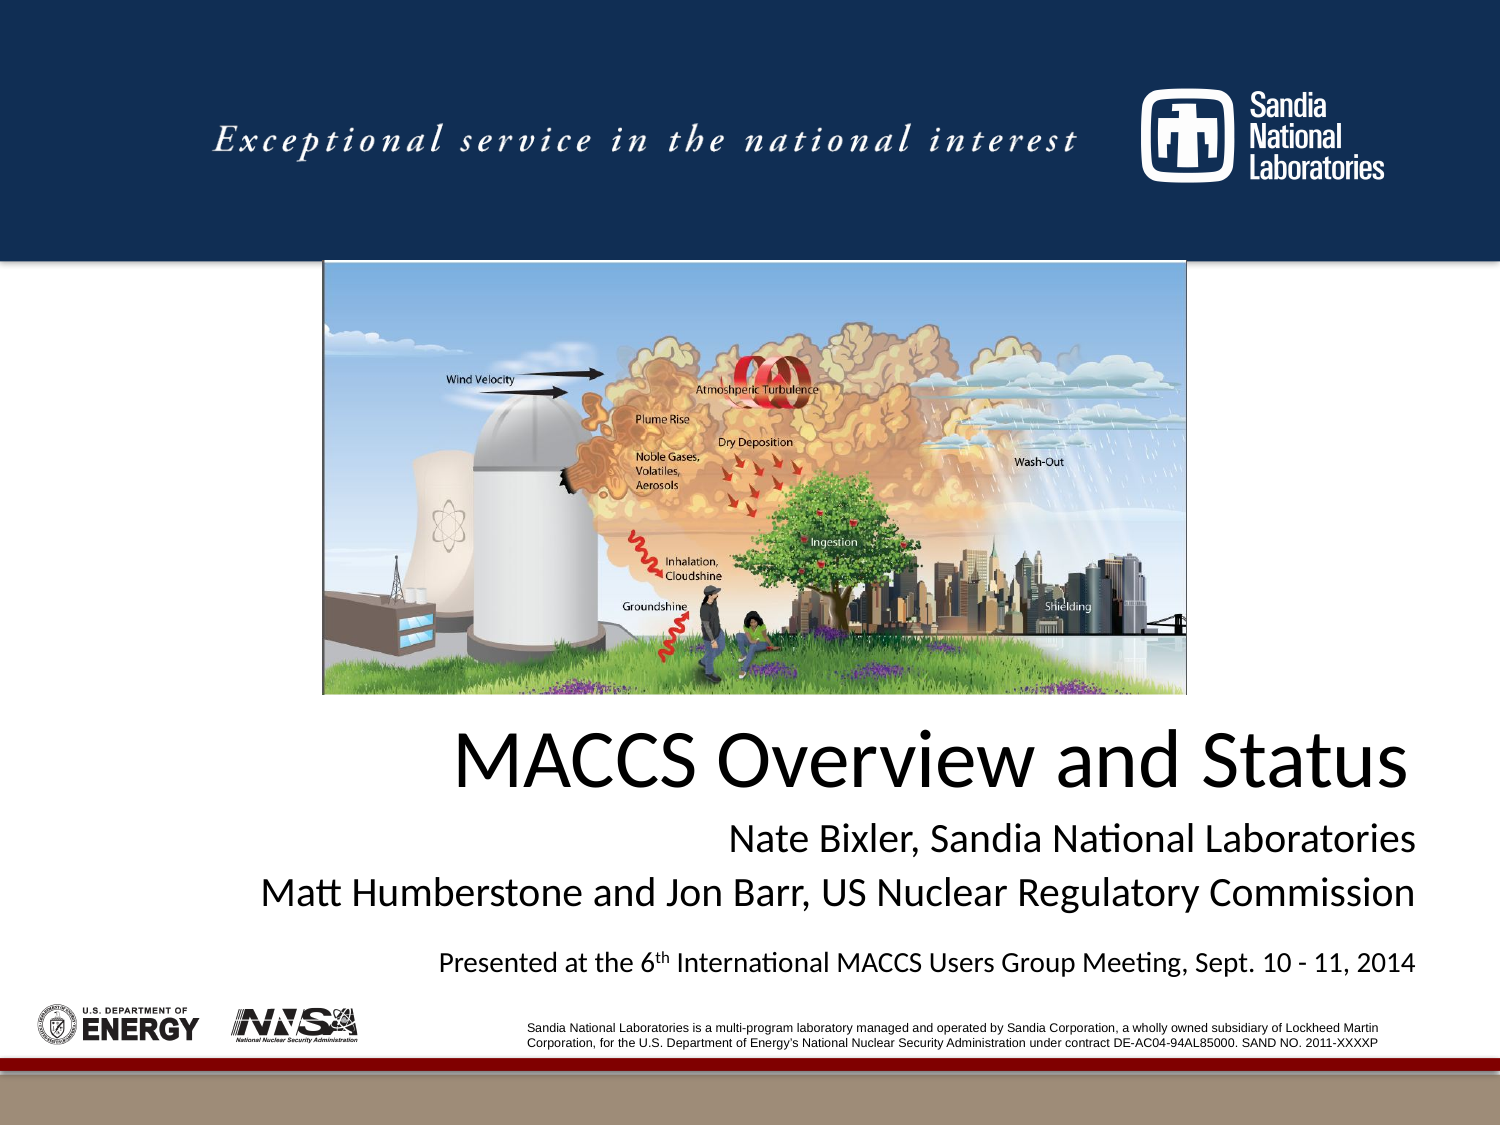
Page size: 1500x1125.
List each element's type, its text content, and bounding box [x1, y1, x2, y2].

picture [34, 1003, 203, 1045]
title MACCS Overview and Status [149, 694, 1426, 813]
picture [321, 260, 1187, 695]
picture [226, 1003, 366, 1049]
picture [201, 116, 1087, 167]
subtitle Nate Bixler, Sandia National Laboratories Matt Humberstone and Jon Barr, US Nuclear Regulatory Commission Presented at the 6th International MACCS Users Group Meeting, Sept. 10 - 11, 2014 [234, 803, 1432, 1005]
picture [1137, 87, 1388, 184]
